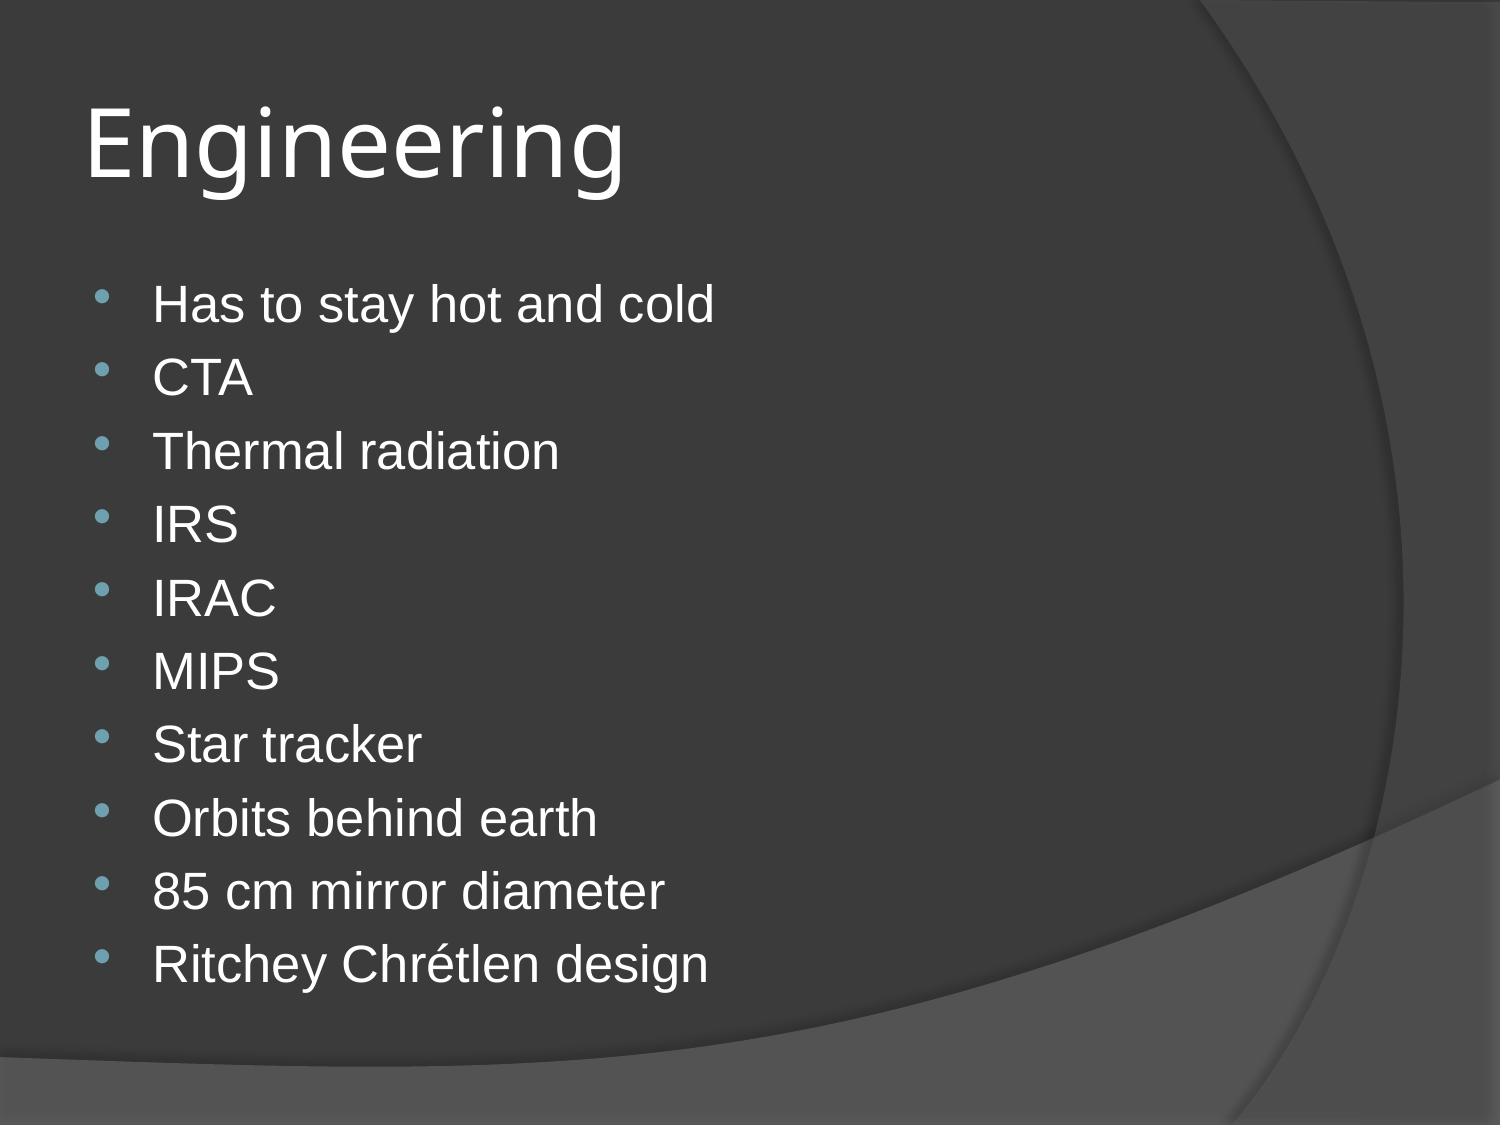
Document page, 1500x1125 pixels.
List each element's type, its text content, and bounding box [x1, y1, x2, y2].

title Engineering [75, 45, 1300, 233]
list Has to stay hot and cold CTA Thermal radiation IRS IRAC MIPS Star tracker Orbits behind earth 85 cm mirror diameter Ritchey Chrétlen design [75, 262, 1300, 1005]
